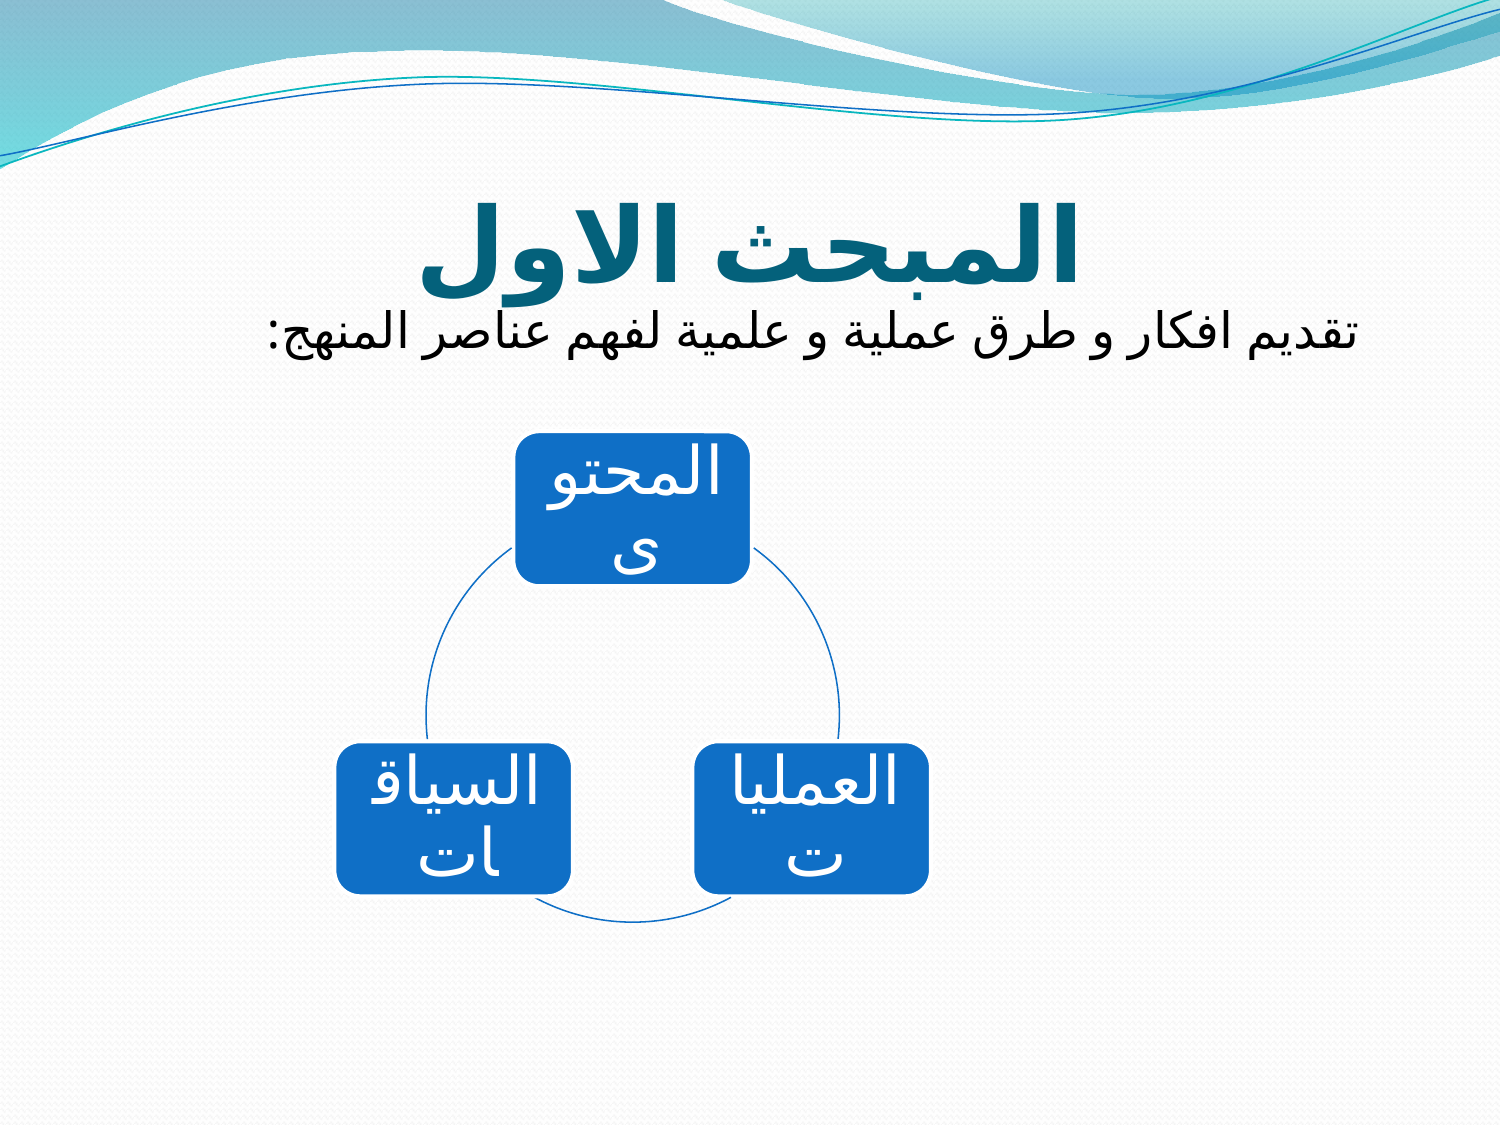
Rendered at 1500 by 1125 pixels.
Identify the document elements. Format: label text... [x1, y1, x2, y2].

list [265, 430, 1000, 952]
text_box تقديم افكار و طرق عملية و علمية لفهم عناصر المنهج: [100, 290, 1388, 366]
title المبحث الاول [75, 115, 1425, 303]
